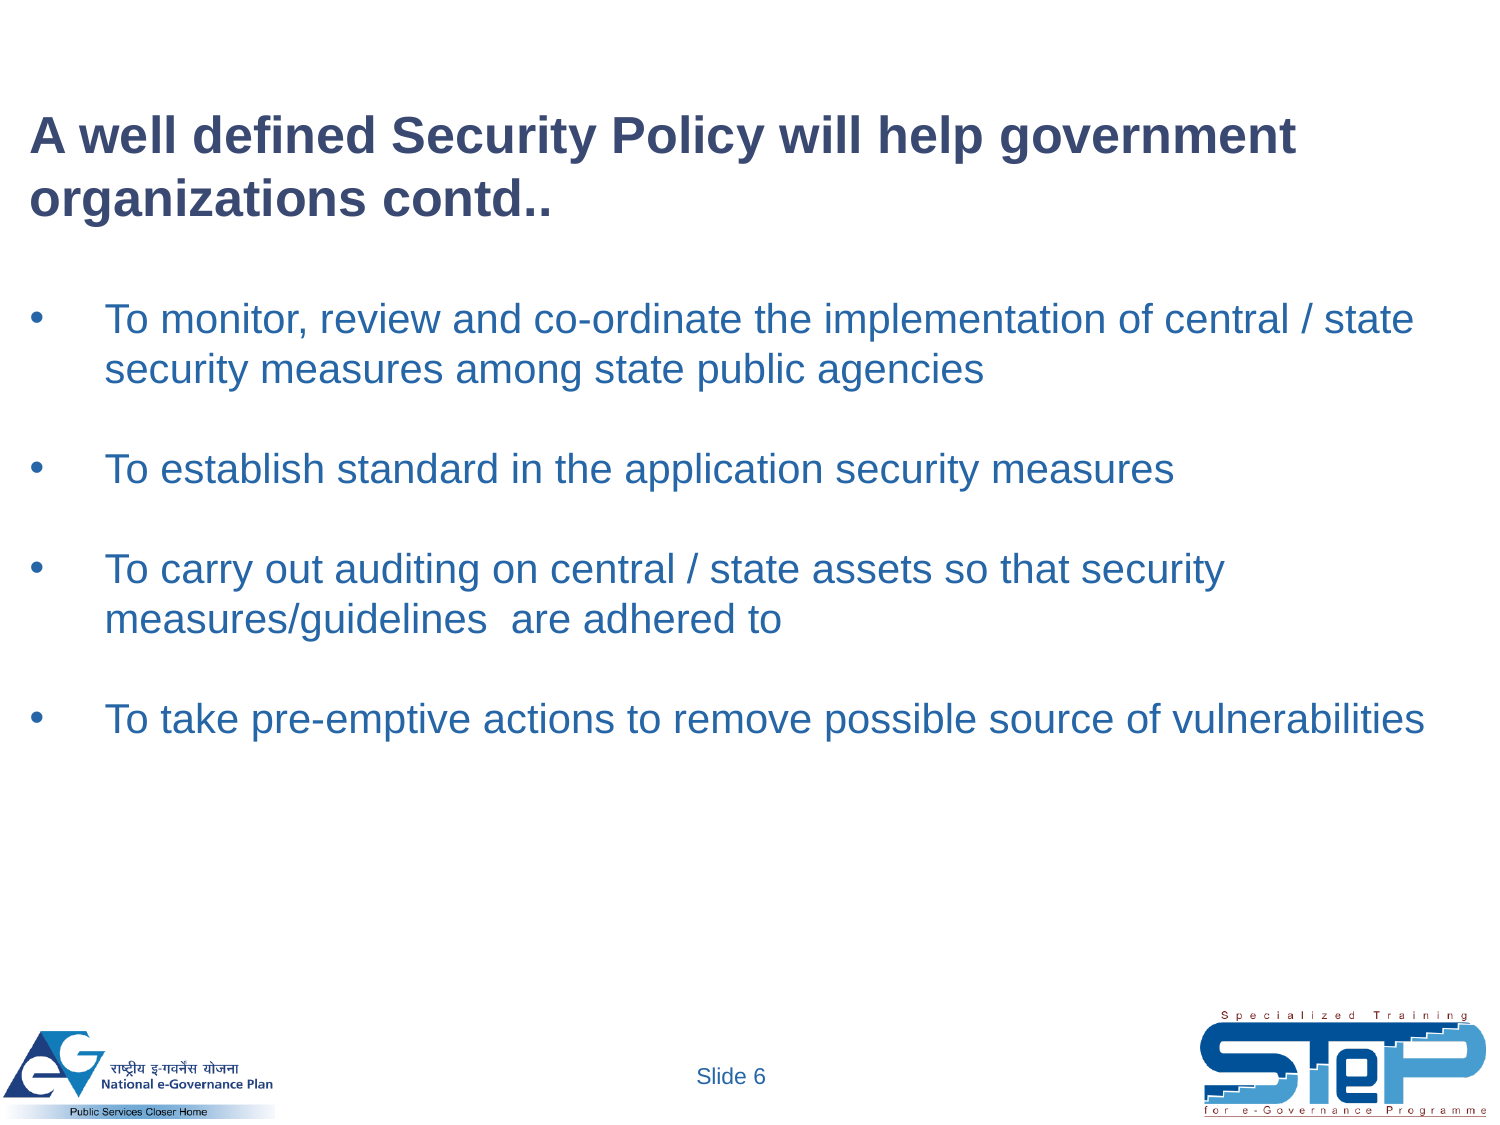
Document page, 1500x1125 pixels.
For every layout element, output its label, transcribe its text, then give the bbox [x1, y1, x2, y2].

picture [1200, 1011, 1486, 1117]
title A well defined Security Policy will help government organizations contd.. [29, 101, 1470, 226]
picture [2, 1031, 275, 1119]
list To monitor, review and co-ordinate the implementation of central / state security measures among state public agencies To establish standard in the application security measures To carry out auditing on central / state assets so that security measures/guidelines are adhered to To take pre-emptive actions to remove possible source of vulnerabilities [29, 291, 1470, 1001]
